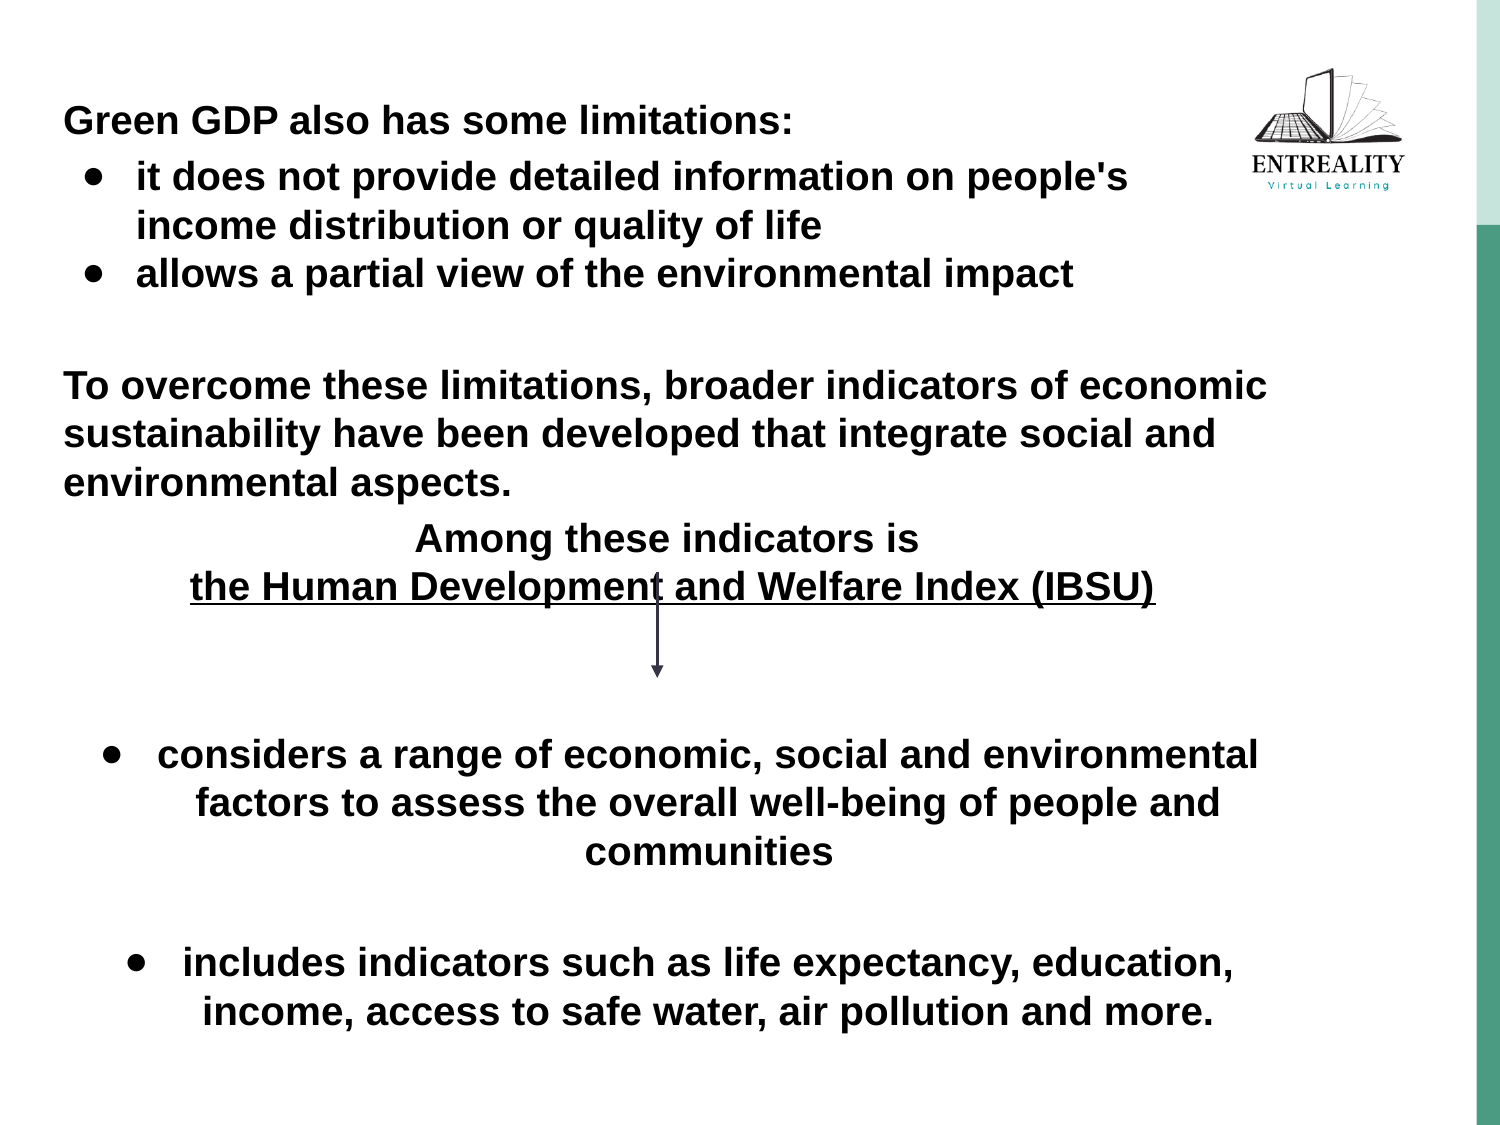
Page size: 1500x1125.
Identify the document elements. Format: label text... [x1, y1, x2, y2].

list Green GDP also has some limitations: it does not provide detailed information on people's income distribution or quality of life allows a partial view of the environmental impact To overcome these limitations, broader indicators of economic sustainability have been developed that integrate social and environmental aspects. Among these indicators is the Human Development and Welfare Index (IBSU) considers a range of economic, social and environmental factors to assess the overall well-being of people and communities includes indicators such as life expectancy, education, income, access to safe water, air pollution and more. [48, 86, 1299, 1050]
picture [1198, 0, 1458, 259]
